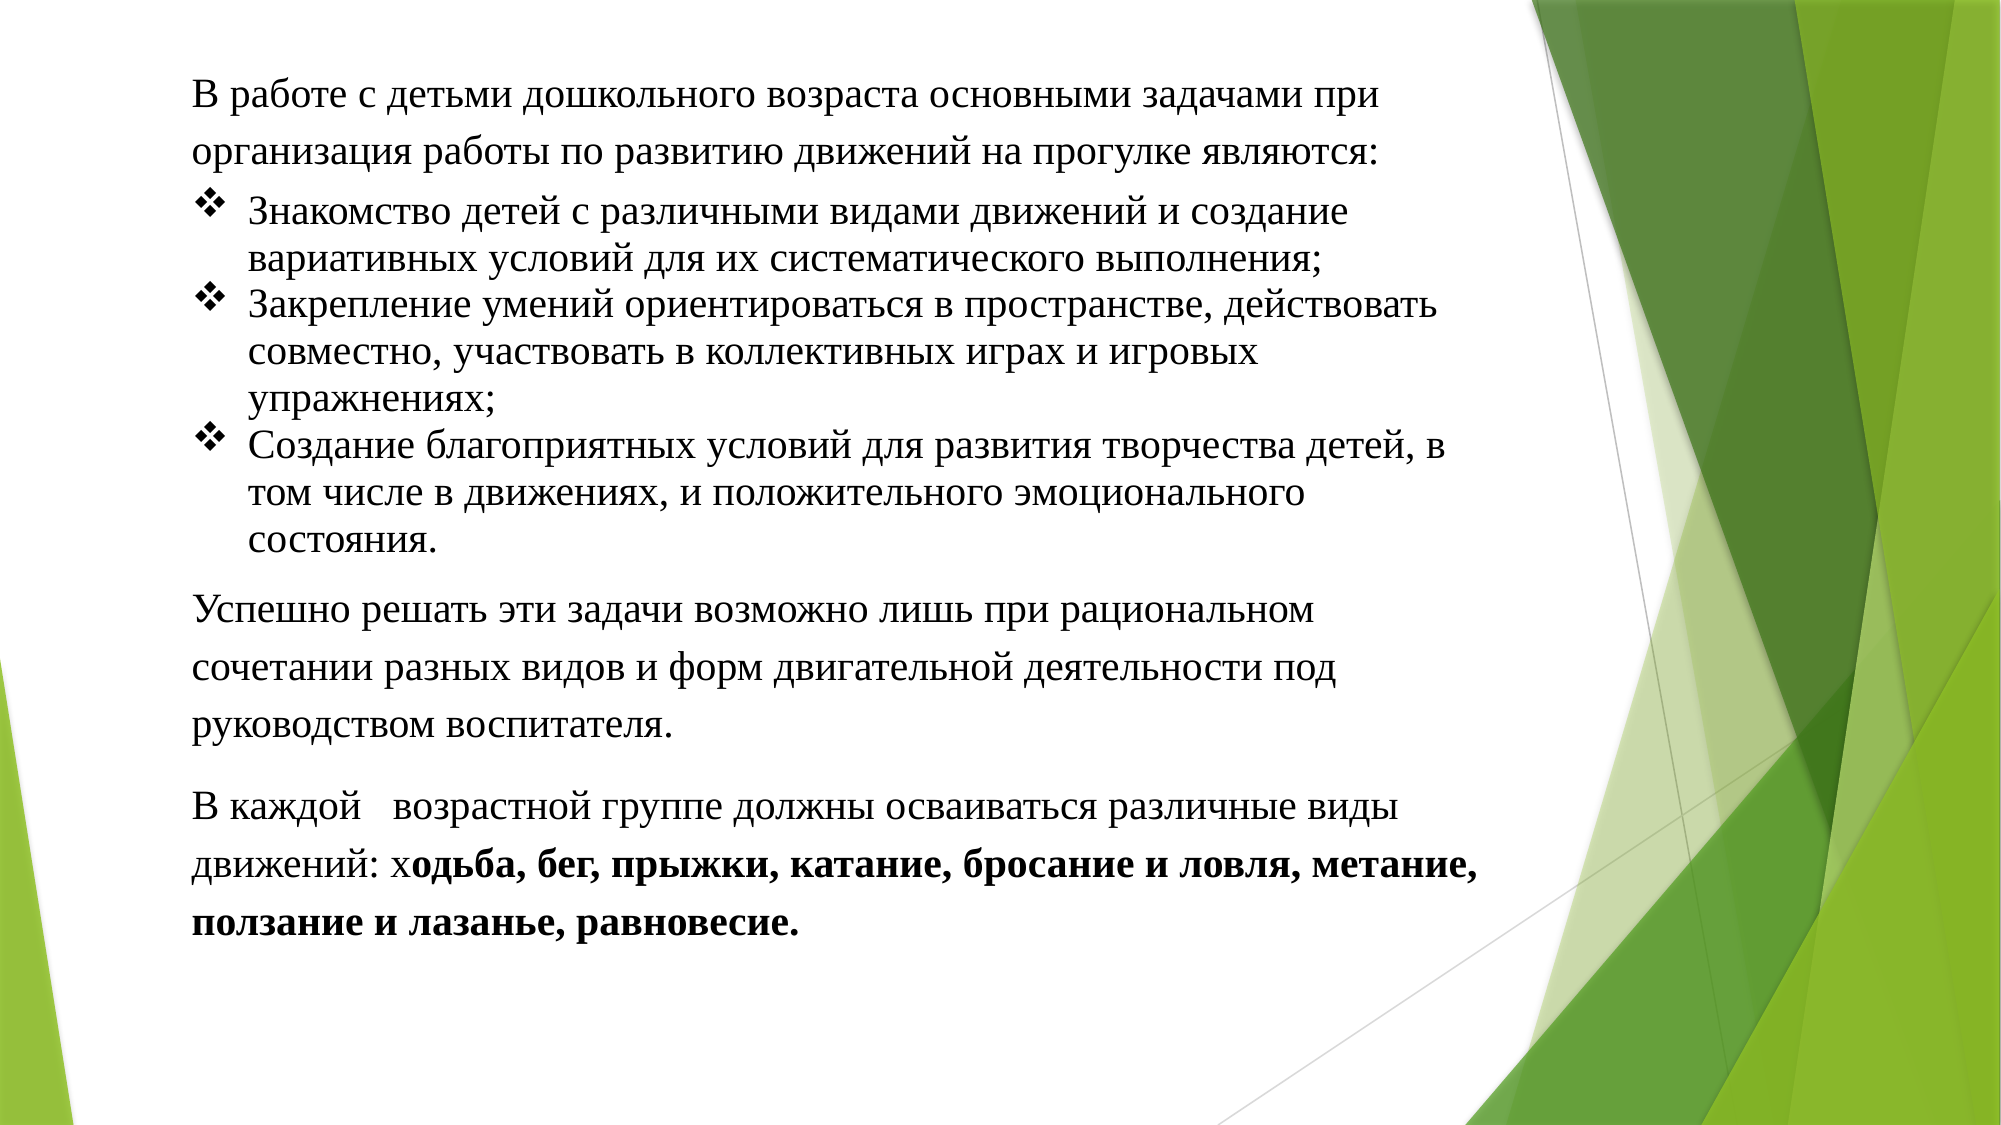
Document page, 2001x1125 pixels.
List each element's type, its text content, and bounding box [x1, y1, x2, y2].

text_box В работе с детьми дошкольного возраста основными задачами при организация работы по развитию движений на прогулке являются: Знакомство детей с различными видами движений и создание вариативных условий для их систематического выполнения; Закрепление умений ориентироваться в пространстве, действовать совместно, участвовать в коллективных играх и игровых упражнениях; Создание благоприятных условий для развития творчества детей, в том числе в движениях, и положительного эмоционального состояния. Успешно решать эти задачи возможно лишь при рациональном сочетании разных видов и форм двигательной деятельности под руководством воспитателя. В каждой возрастной группе должны осваиваться различные виды движений: ходьба, бег, прыжки, катание, бросание и ловля, метание, ползание и лазанье, равновесие. [176, 50, 1500, 951]
